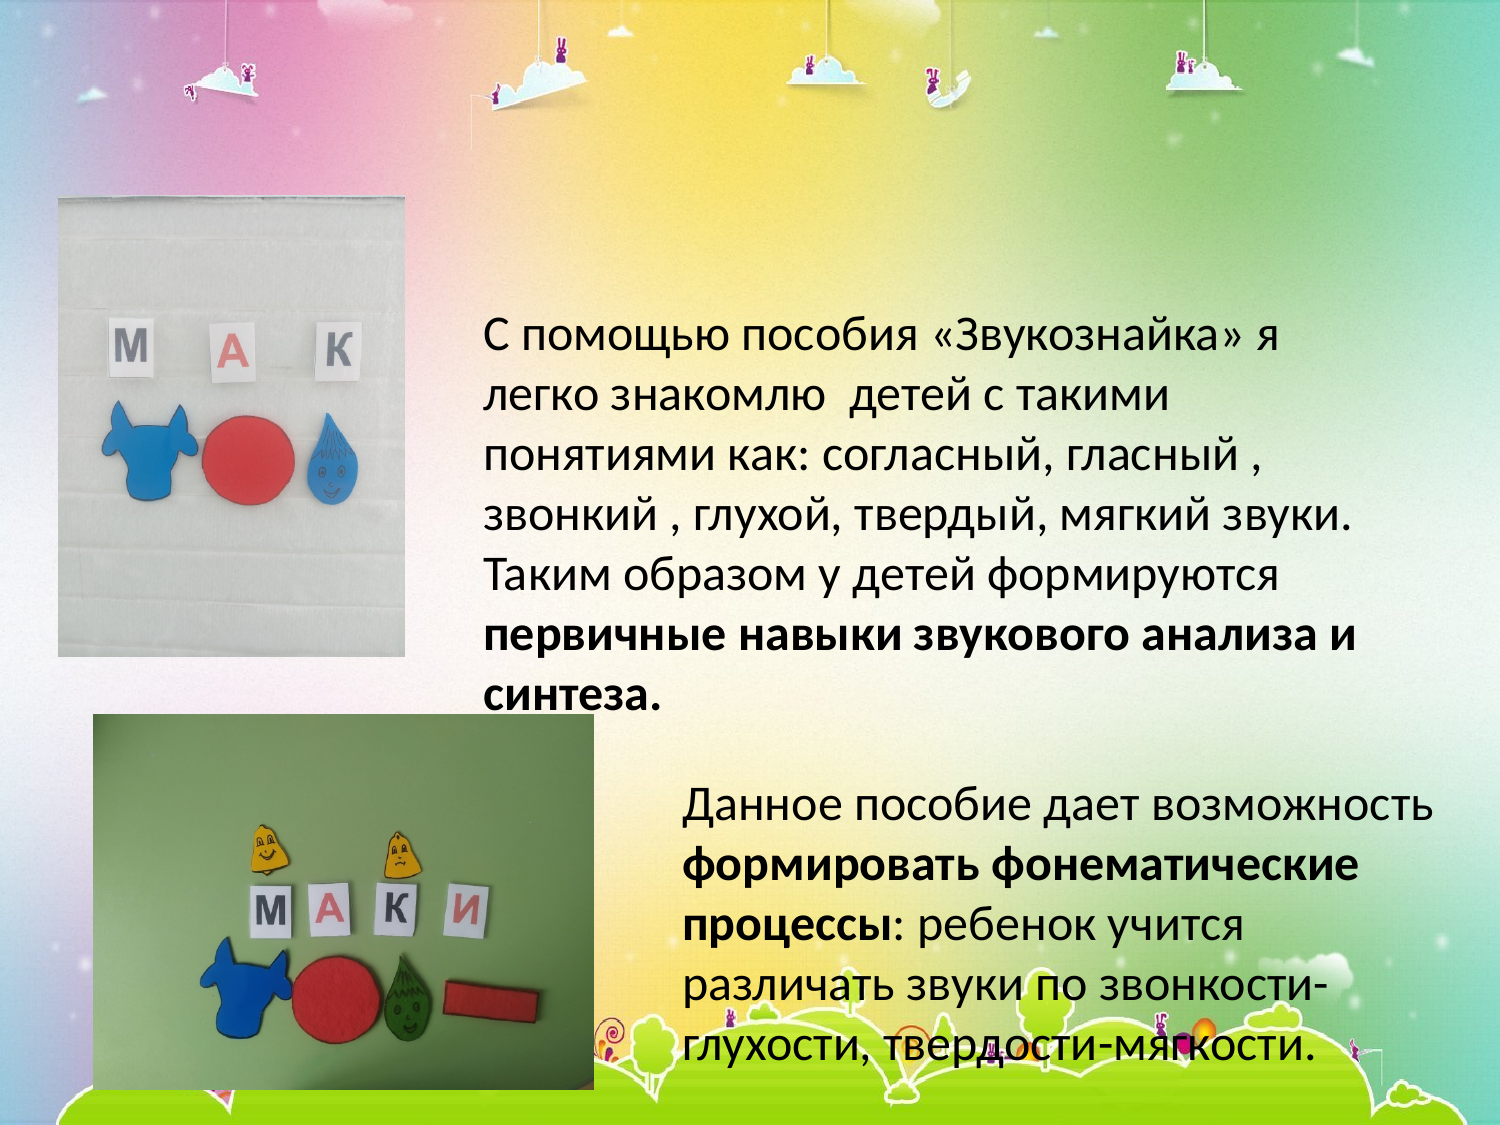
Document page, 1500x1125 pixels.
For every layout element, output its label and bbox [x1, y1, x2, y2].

picture [93, 714, 594, 1091]
picture [58, 195, 405, 657]
list [0, 0, 1500, 1125]
